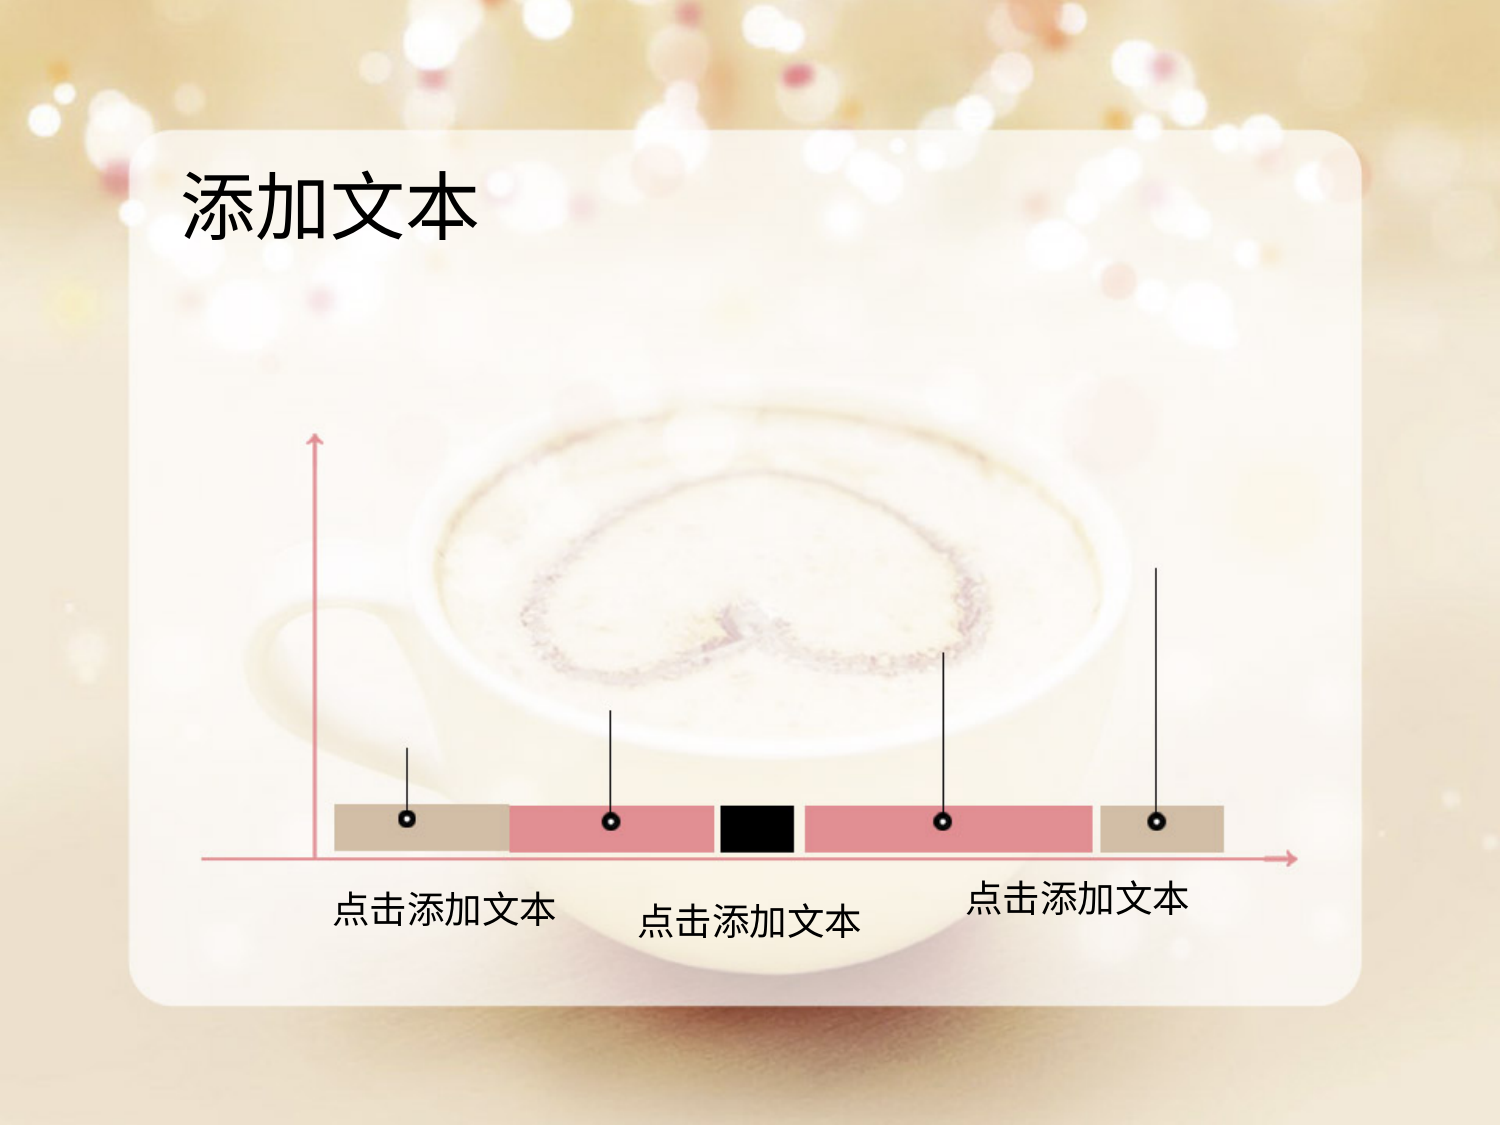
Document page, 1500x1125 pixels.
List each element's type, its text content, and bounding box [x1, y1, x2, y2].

text_box 添加文本 [165, 152, 496, 258]
text_box 点击添加文本 [950, 867, 1206, 927]
text_box 点击添加文本 [622, 890, 878, 951]
picture [0, 0, 1500, 1125]
text_box 点击添加文本 [317, 878, 573, 939]
